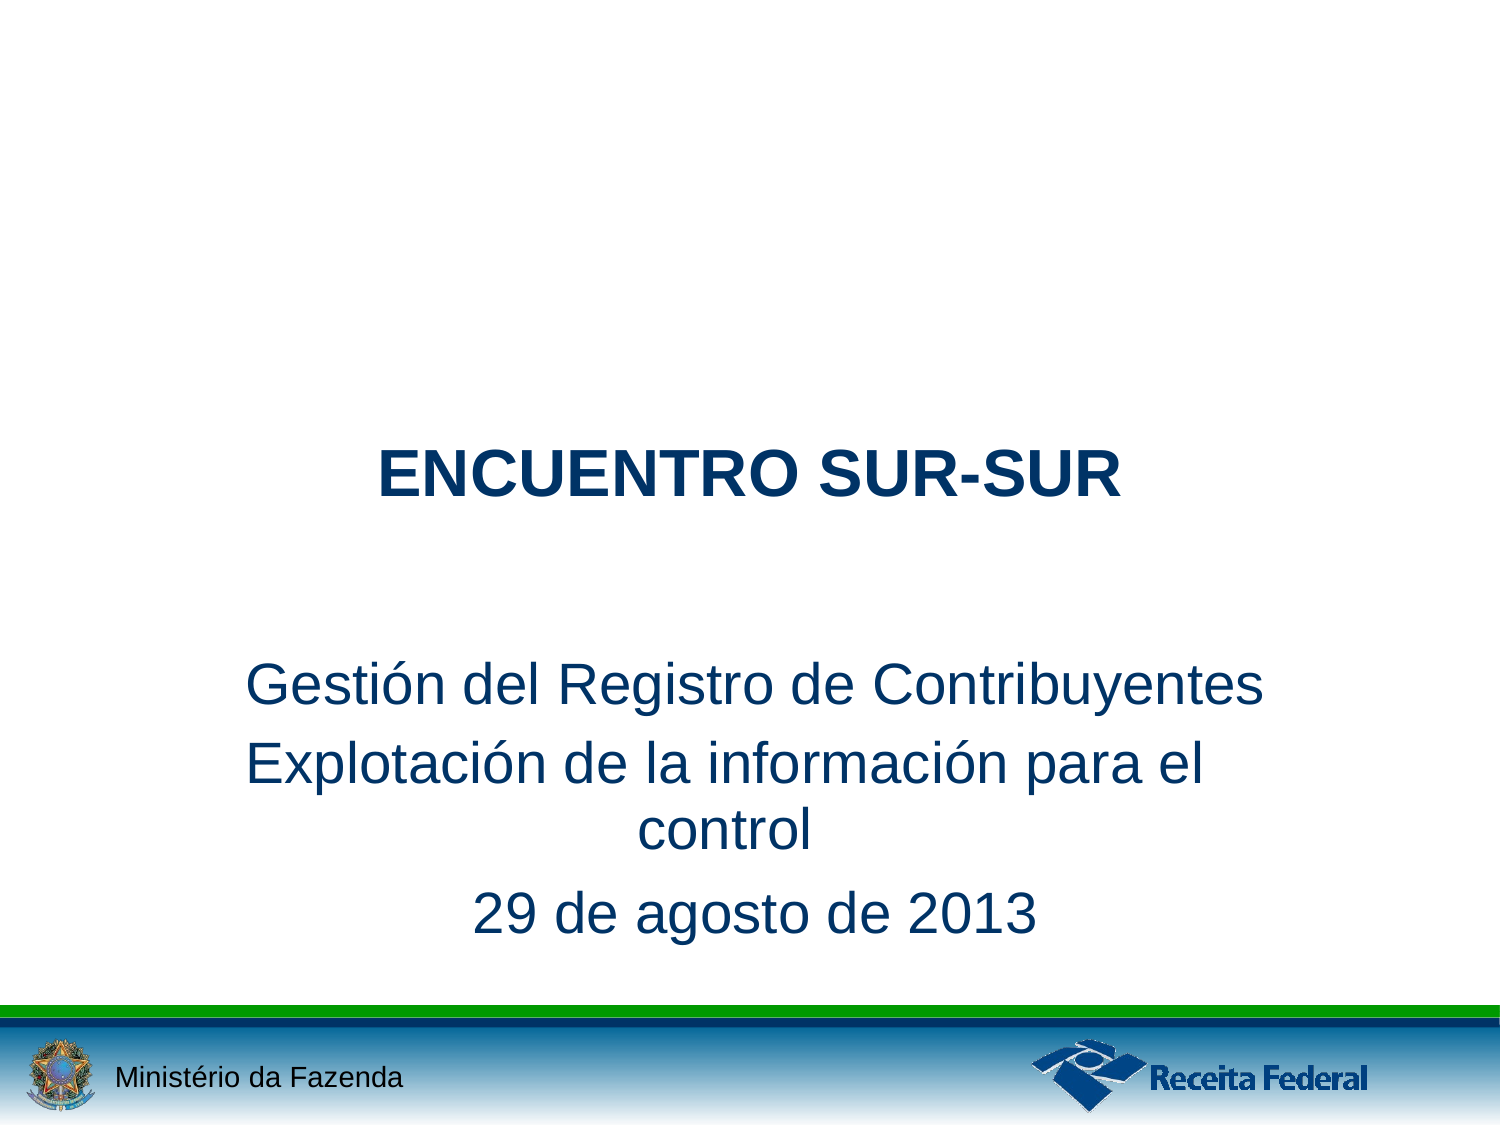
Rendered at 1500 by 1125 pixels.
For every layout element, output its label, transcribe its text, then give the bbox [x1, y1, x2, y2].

text_box [1146, 1058, 1375, 1098]
text_box ENCUENTRO SUR-SUR [374, 439, 1135, 511]
text_box [0, 1017, 1500, 1028]
text_box Gestión del Registro de Contribuyentes Explotación de la información para el control 29 de agosto de 2013 [179, 654, 1336, 886]
text_box [0, 1011, 1500, 1017]
text_box [0, 1005, 1500, 1011]
text_box [1029, 1037, 1149, 1117]
text_box Ministério da Fazenda [112, 1061, 409, 1095]
text_box [24, 1025, 97, 1125]
